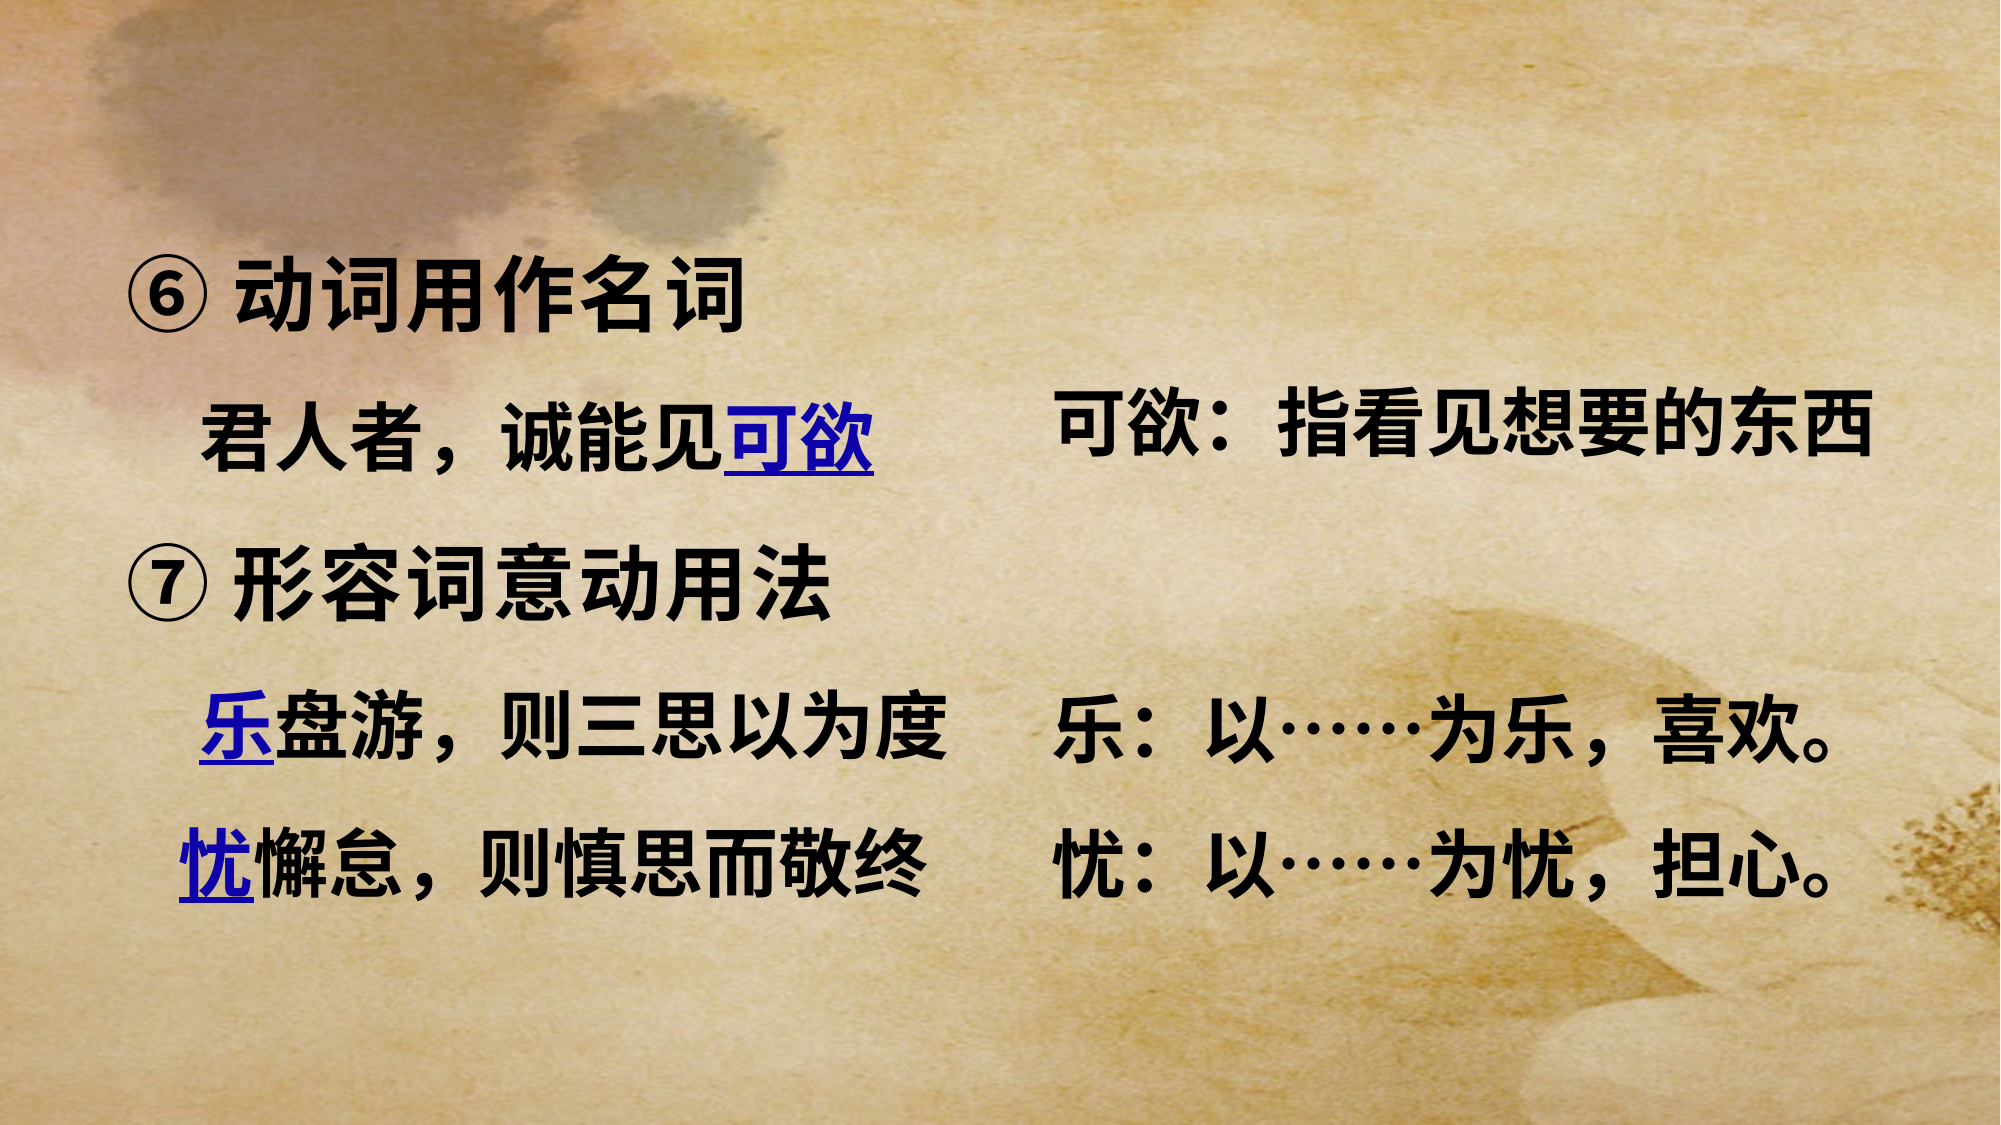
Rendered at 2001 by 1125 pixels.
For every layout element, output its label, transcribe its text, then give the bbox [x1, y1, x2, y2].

picture [0, 0, 2001, 1125]
text_box 乐：以……为乐，喜欢。 忧：以……为忧，担心。 [1036, 630, 1898, 915]
list ⑥动词用作名词 君人者，诚能见可欲 ⑦形容词意动用法 乐盘游，则三思以为度 忧懈怠，则慎思而敬终 [109, 212, 988, 1040]
text_box 可欲：指看见想要的东西 [1036, 368, 1947, 473]
